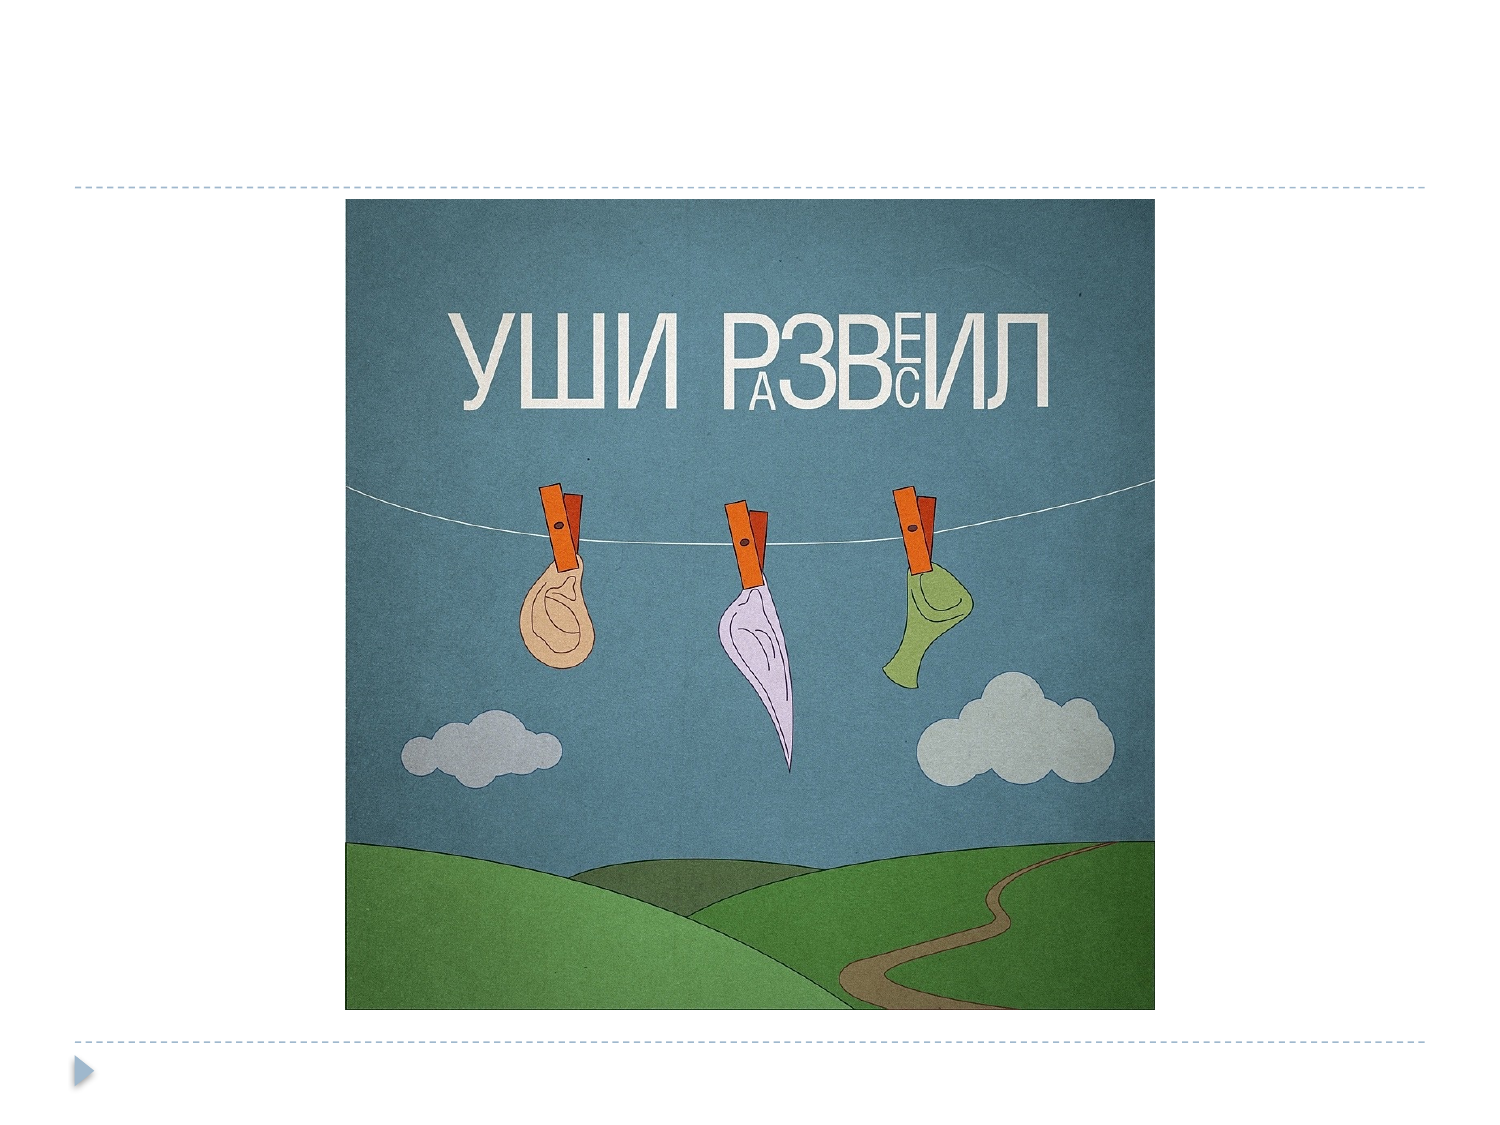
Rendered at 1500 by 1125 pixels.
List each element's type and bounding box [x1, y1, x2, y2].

picture [344, 199, 1156, 1011]
